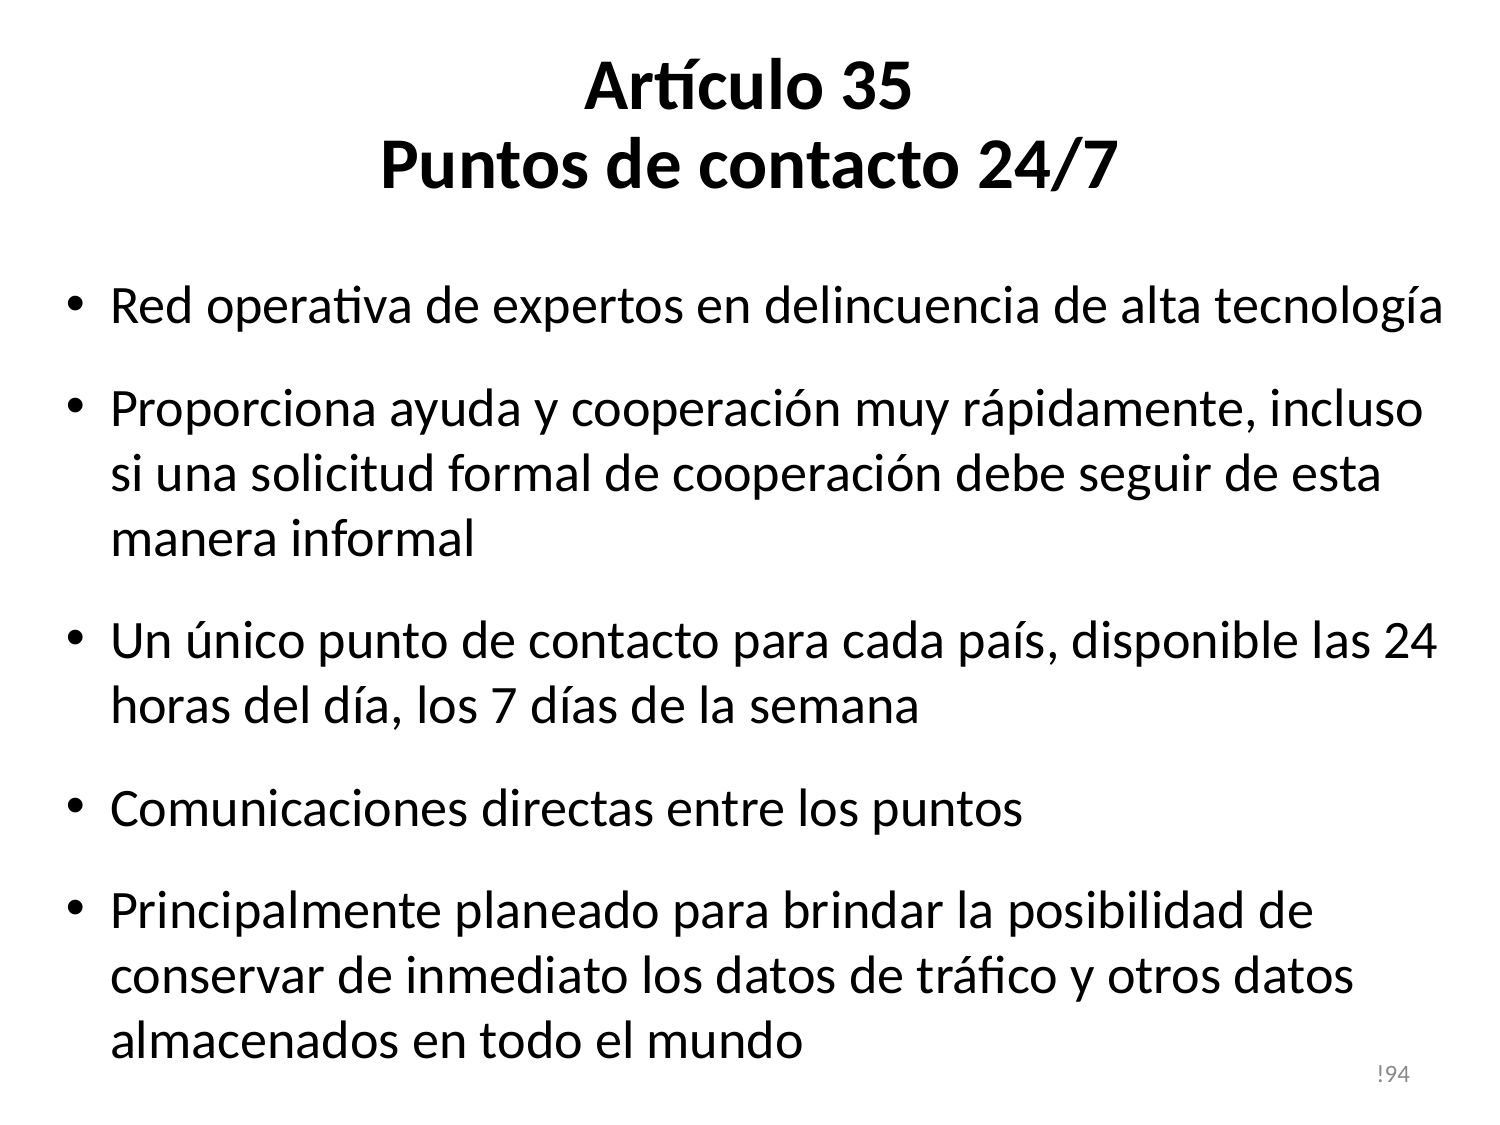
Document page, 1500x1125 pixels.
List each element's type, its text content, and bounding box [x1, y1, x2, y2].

list Red operativa de expertos en delincuencia de alta tecnología Proporciona ayuda y cooperación muy rápidamente, incluso si una solicitud formal de cooperación debe seguir de esta manera informal Un único punto de contacto para cada país, disponible las 24 horas del día, los 7 días de la semana Comunicaciones directas entre los puntos Principalmente planeado para brindar la posibilidad de conservar de inmediato los datos de tráfico y otros datos almacenados en todo el mundo [50, 262, 1470, 1066]
slide_number !94 [1074, 1042, 1425, 1103]
title Artículo 35 Puntos de contacto 24/7 [75, 45, 1425, 206]
